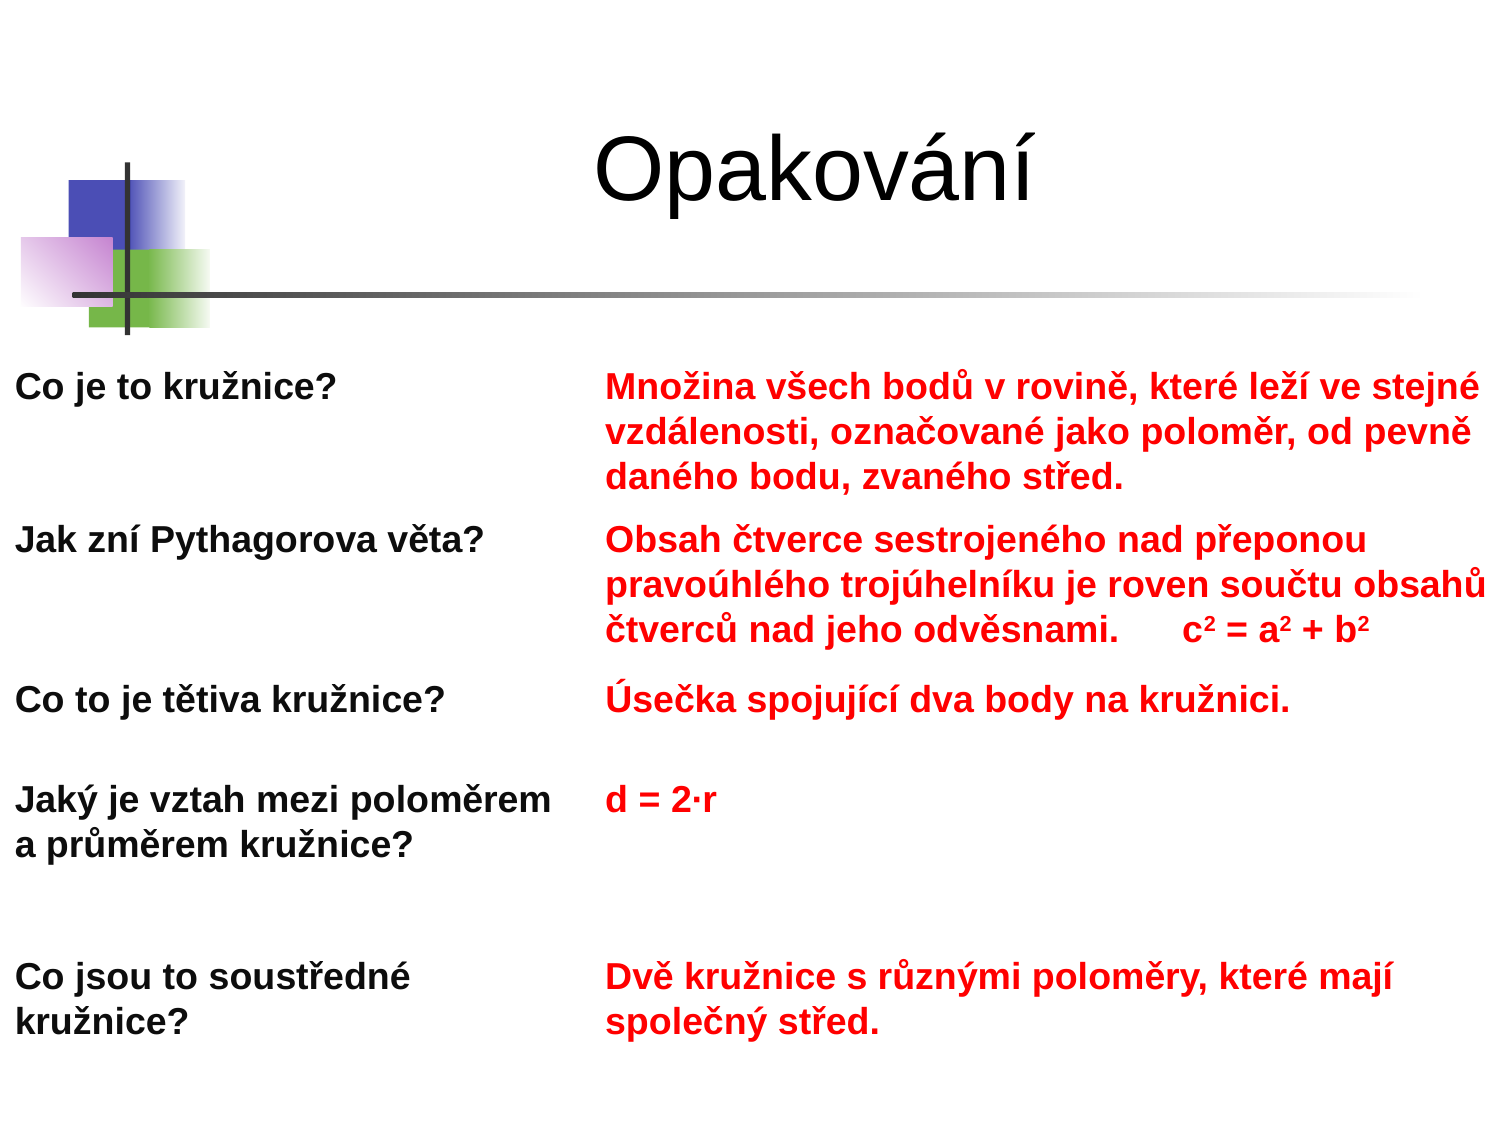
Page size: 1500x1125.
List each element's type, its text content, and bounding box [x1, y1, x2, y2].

text_box Jak zní Pythagorova věta? [0, 507, 527, 568]
text_box Obsah čtverce sestrojeného nad přeponou pravoúhlého trojúhelníku je roven součtu obsahů čtverců nad jeho odvěsnami. c2 = a2 + b2 [590, 507, 1500, 658]
text_box d = 2∙r [590, 767, 1341, 828]
text_box Jaký je vztah mezi poloměrem a průměrem kružnice? [0, 767, 591, 873]
text_box Co to je tětiva kružnice? [0, 667, 527, 727]
text_box Co je to kružnice? [0, 354, 372, 414]
text_box Úsečka spojující dva body na kružnici. [590, 667, 1388, 727]
text_box Dvě kružnice s různými poloměry, které mají společný střed. [590, 944, 1500, 1050]
text_box Opakování [206, 101, 1424, 227]
text_box Množina všech bodů v rovině, které leží ve stejné vzdálenosti, označované jako poloměr, od pevně daného bodu, zvaného střed. [590, 354, 1500, 504]
text_box Co jsou to soustředné kružnice? [0, 944, 561, 1050]
